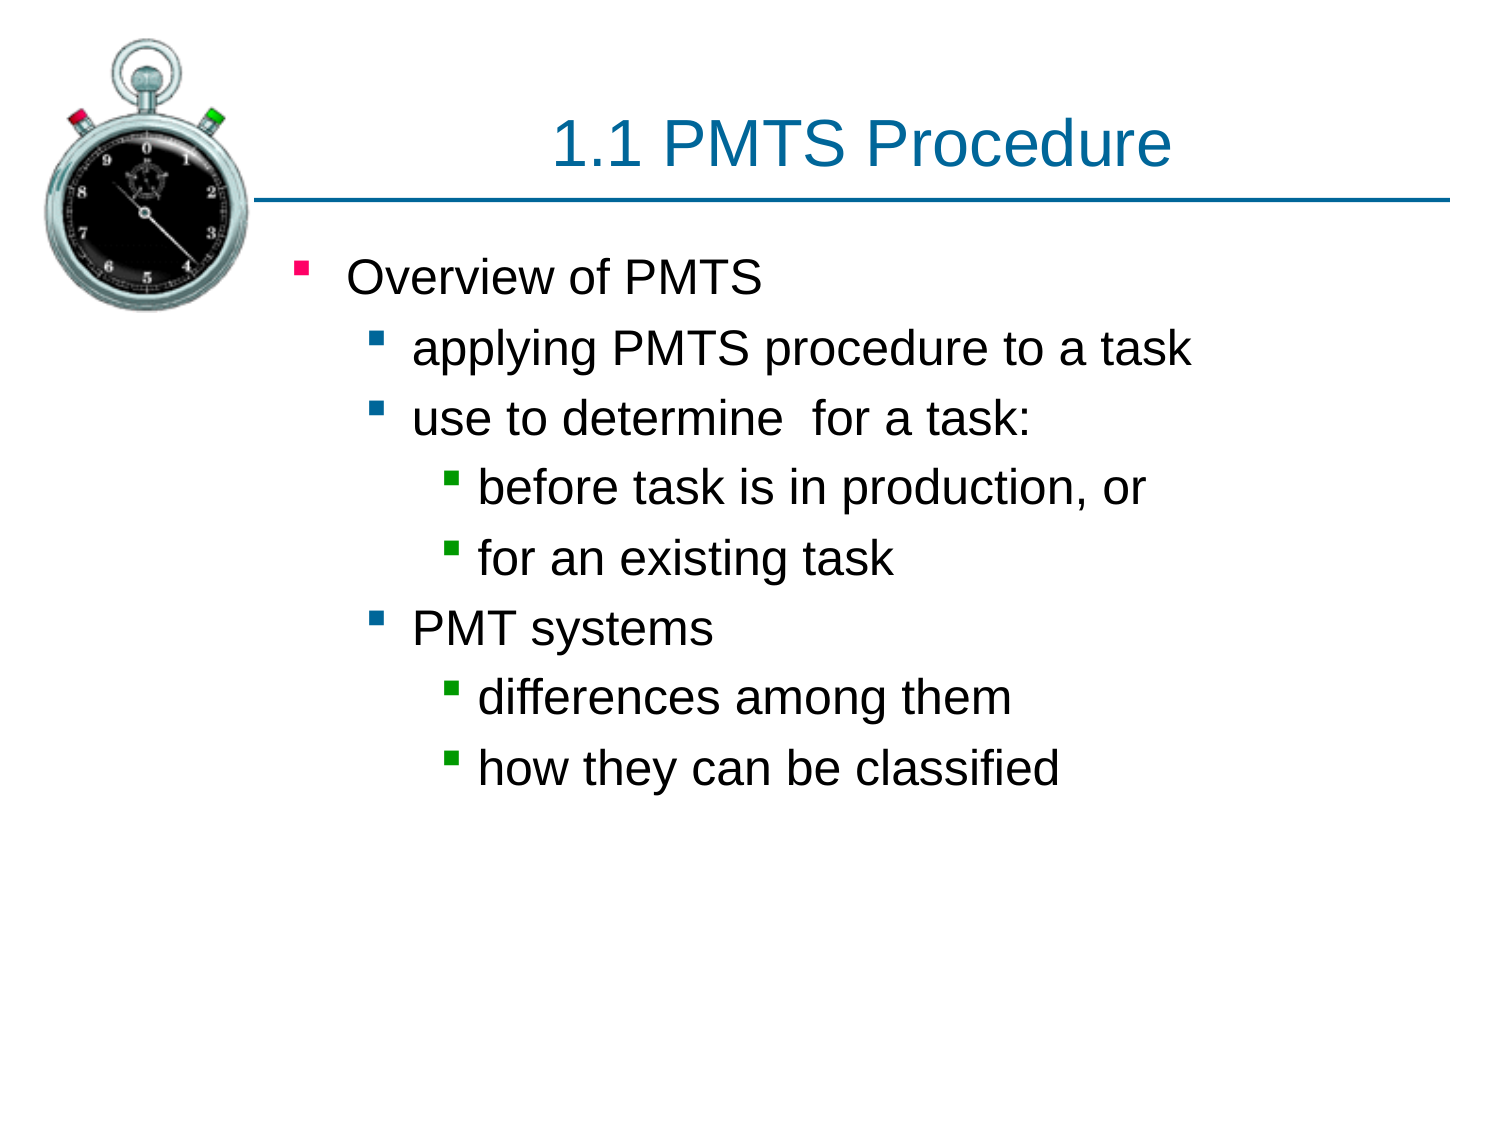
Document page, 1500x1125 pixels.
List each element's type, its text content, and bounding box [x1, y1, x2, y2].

title 1.1 PMTS Procedure [275, 37, 1450, 188]
picture [37, 37, 254, 313]
